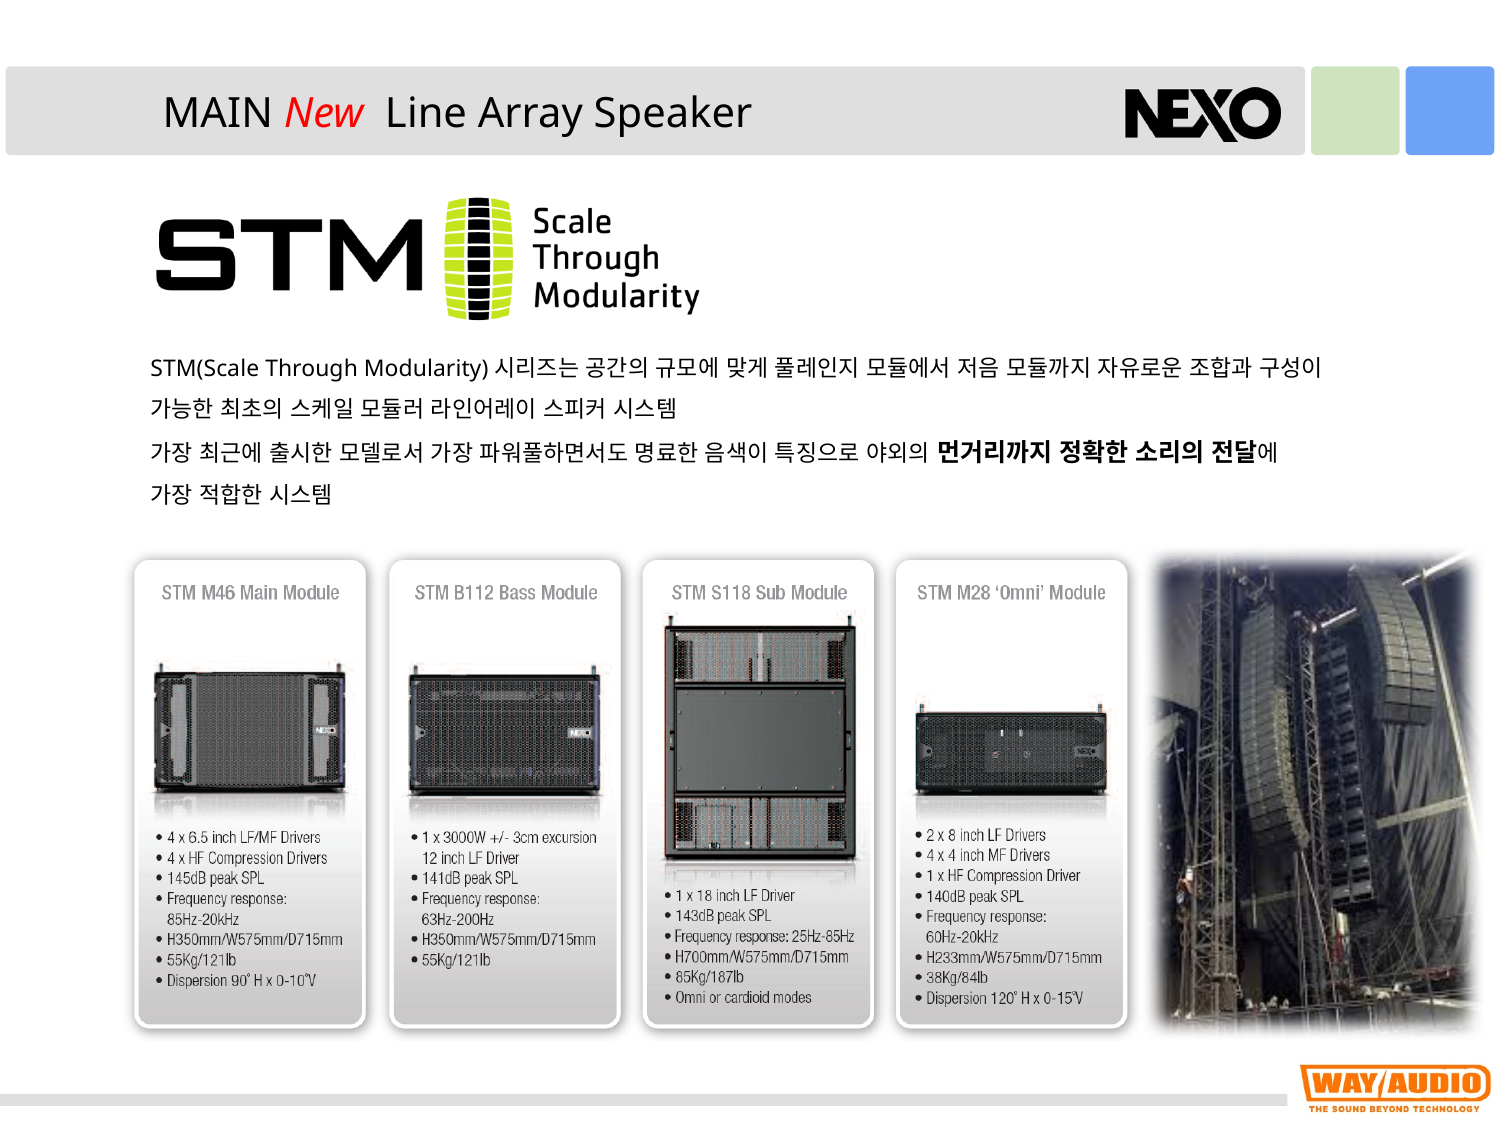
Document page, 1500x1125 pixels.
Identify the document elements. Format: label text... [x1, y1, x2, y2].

picture [1293, 1060, 1496, 1115]
text_box STM(Scale Through Modularity)시리즈는 공간의 규모에 맞게 풀레인지 모듈에서 저음 모듈까지 자유로운 조합과 구성이 가능한 최초의 스케일 모듈러 라인어레이 스피커 시스템 가장 최근에 출시한 모델로서 가장 파워풀하면서도 명료한 음색이 특징으로 야외의 먼거리까지 정확한 소리의 전달에 가장 적합한 시스템 [135, 332, 1407, 516]
picture [118, 544, 1487, 1041]
picture [1121, 87, 1282, 142]
picture [141, 190, 704, 322]
text_box MAIN New Line Array Speaker [137, 78, 768, 143]
